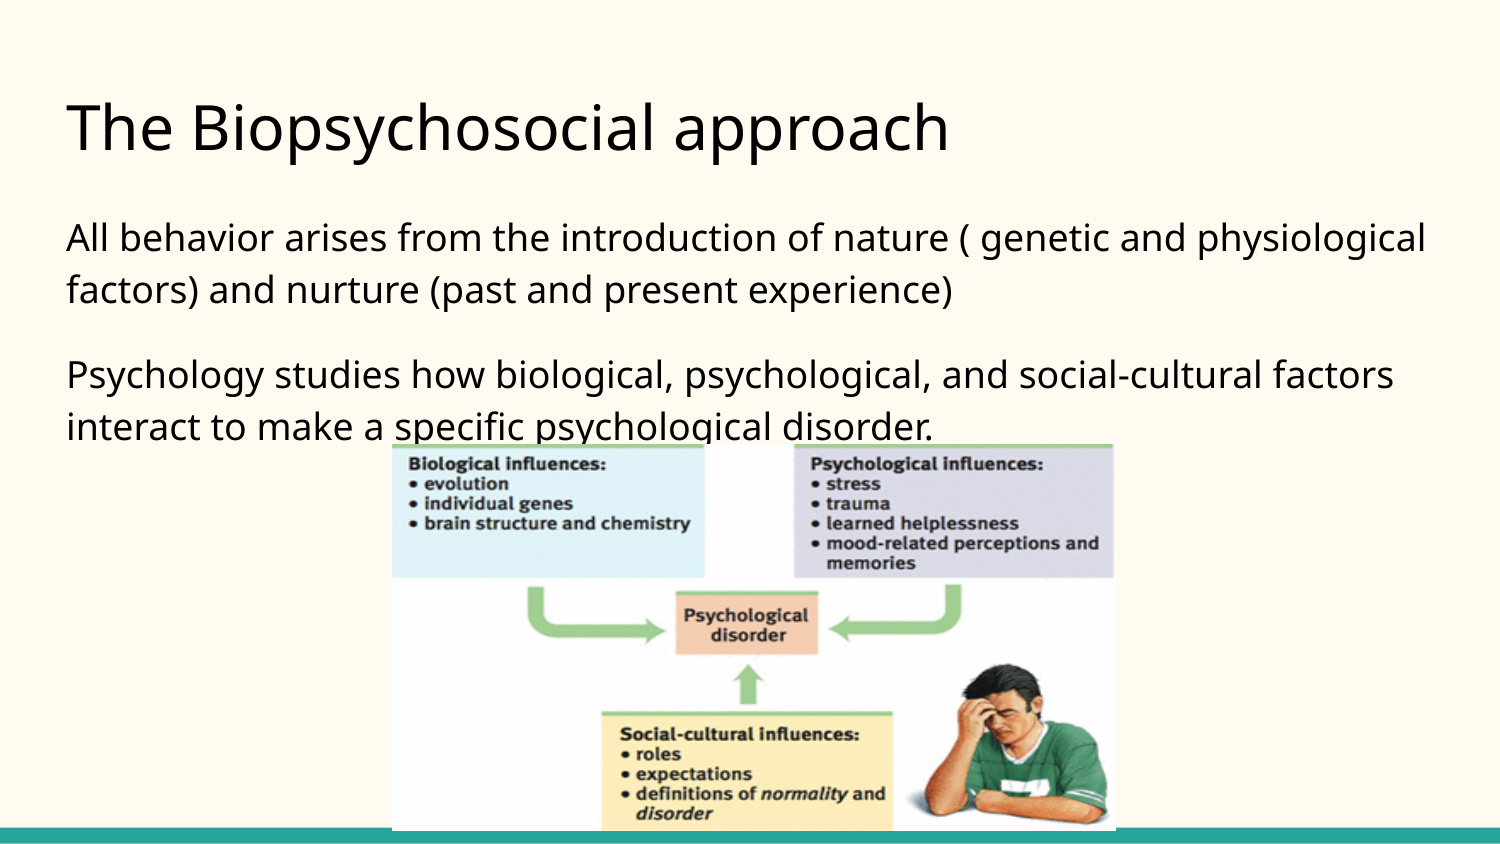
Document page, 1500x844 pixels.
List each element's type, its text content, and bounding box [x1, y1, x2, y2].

title The Biopsychosocial approach [51, 72, 1449, 174]
list All behavior arises from the introduction of nature ( genetic and physiological factors) and nurture (past and present experience) Psychology studies how biological, psychological, and social-cultural factors interact to make a specific psychological disorder. [51, 192, 1449, 750]
picture [392, 444, 1116, 832]
